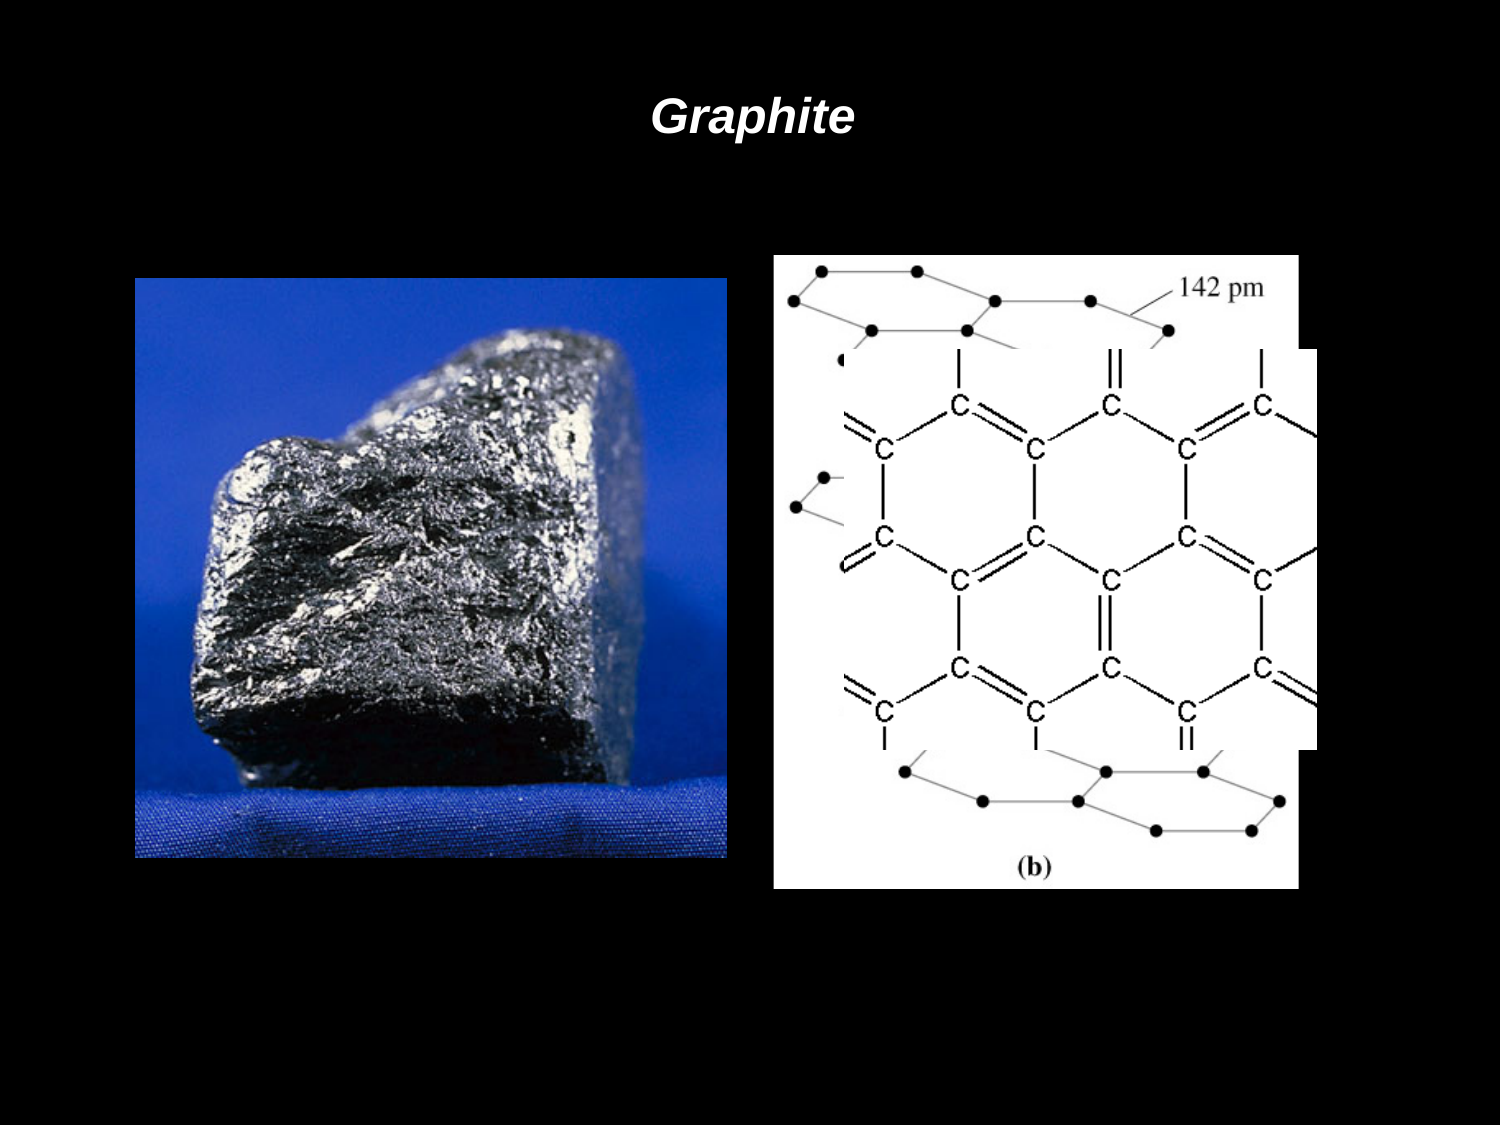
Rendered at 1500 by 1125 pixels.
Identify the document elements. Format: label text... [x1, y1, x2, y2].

picture [135, 278, 727, 859]
picture [773, 255, 1318, 889]
text_box Graphite [64, 42, 1441, 185]
